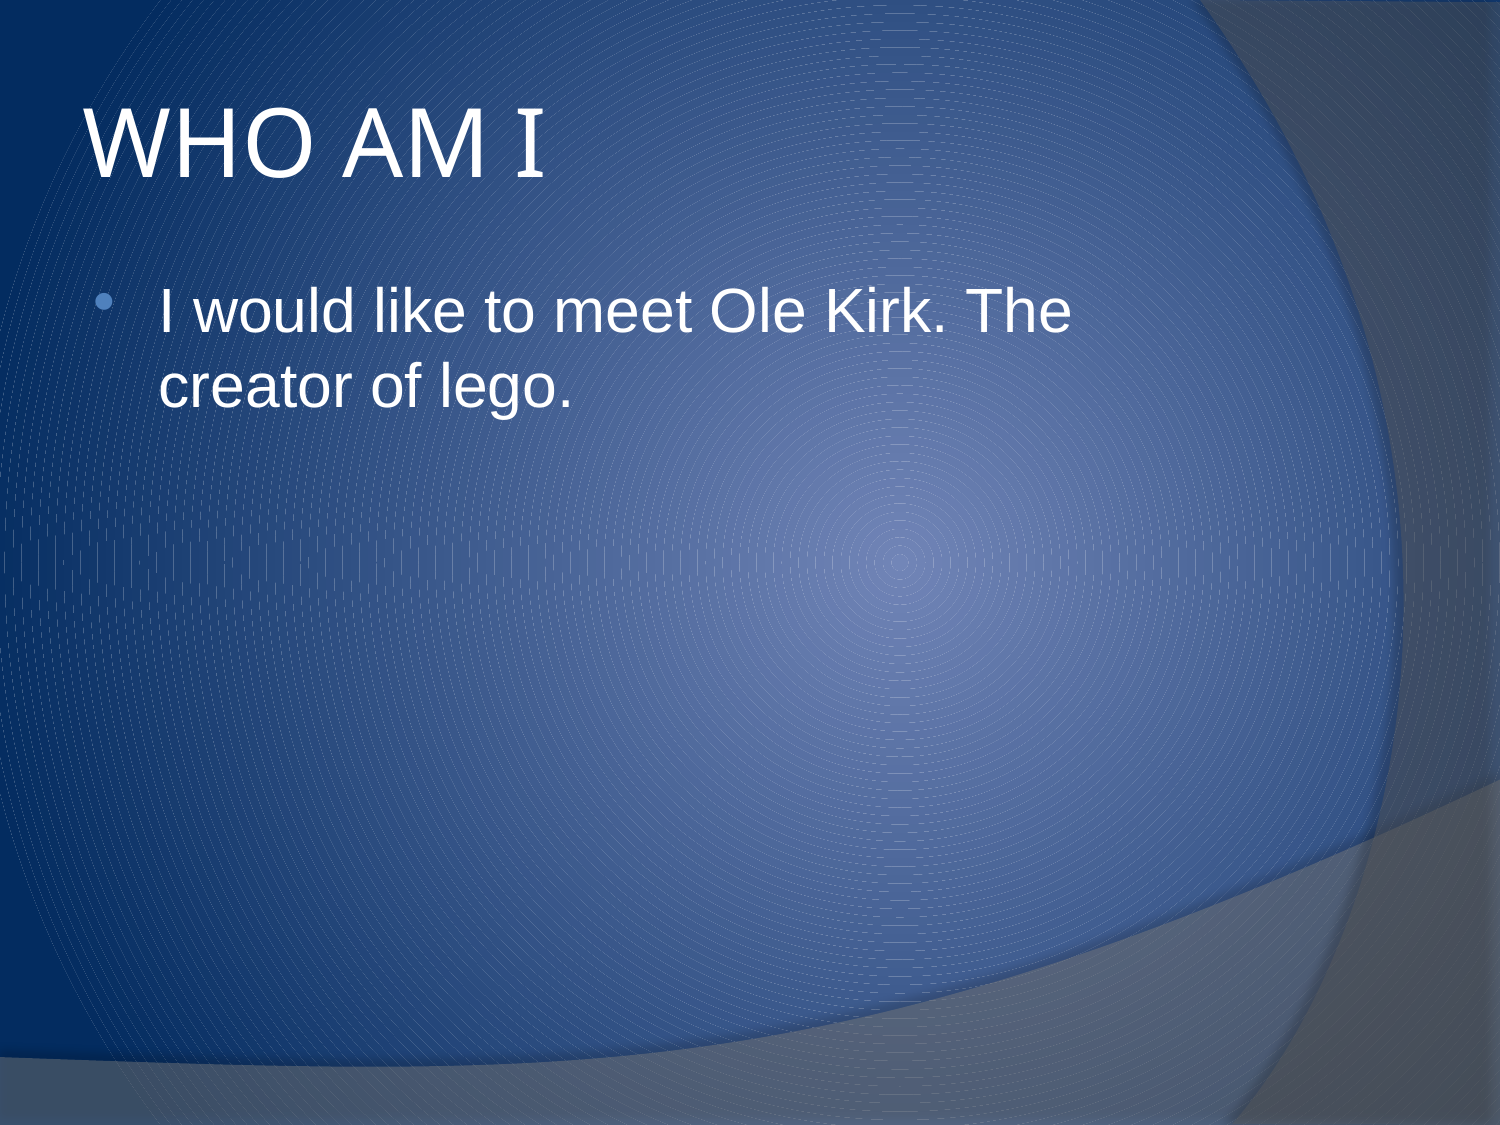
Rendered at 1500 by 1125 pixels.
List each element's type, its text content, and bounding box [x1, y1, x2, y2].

list I would like to meet Ole Kirk. The creator of lego. [75, 262, 1300, 1005]
title WHO AM I [75, 45, 1300, 233]
